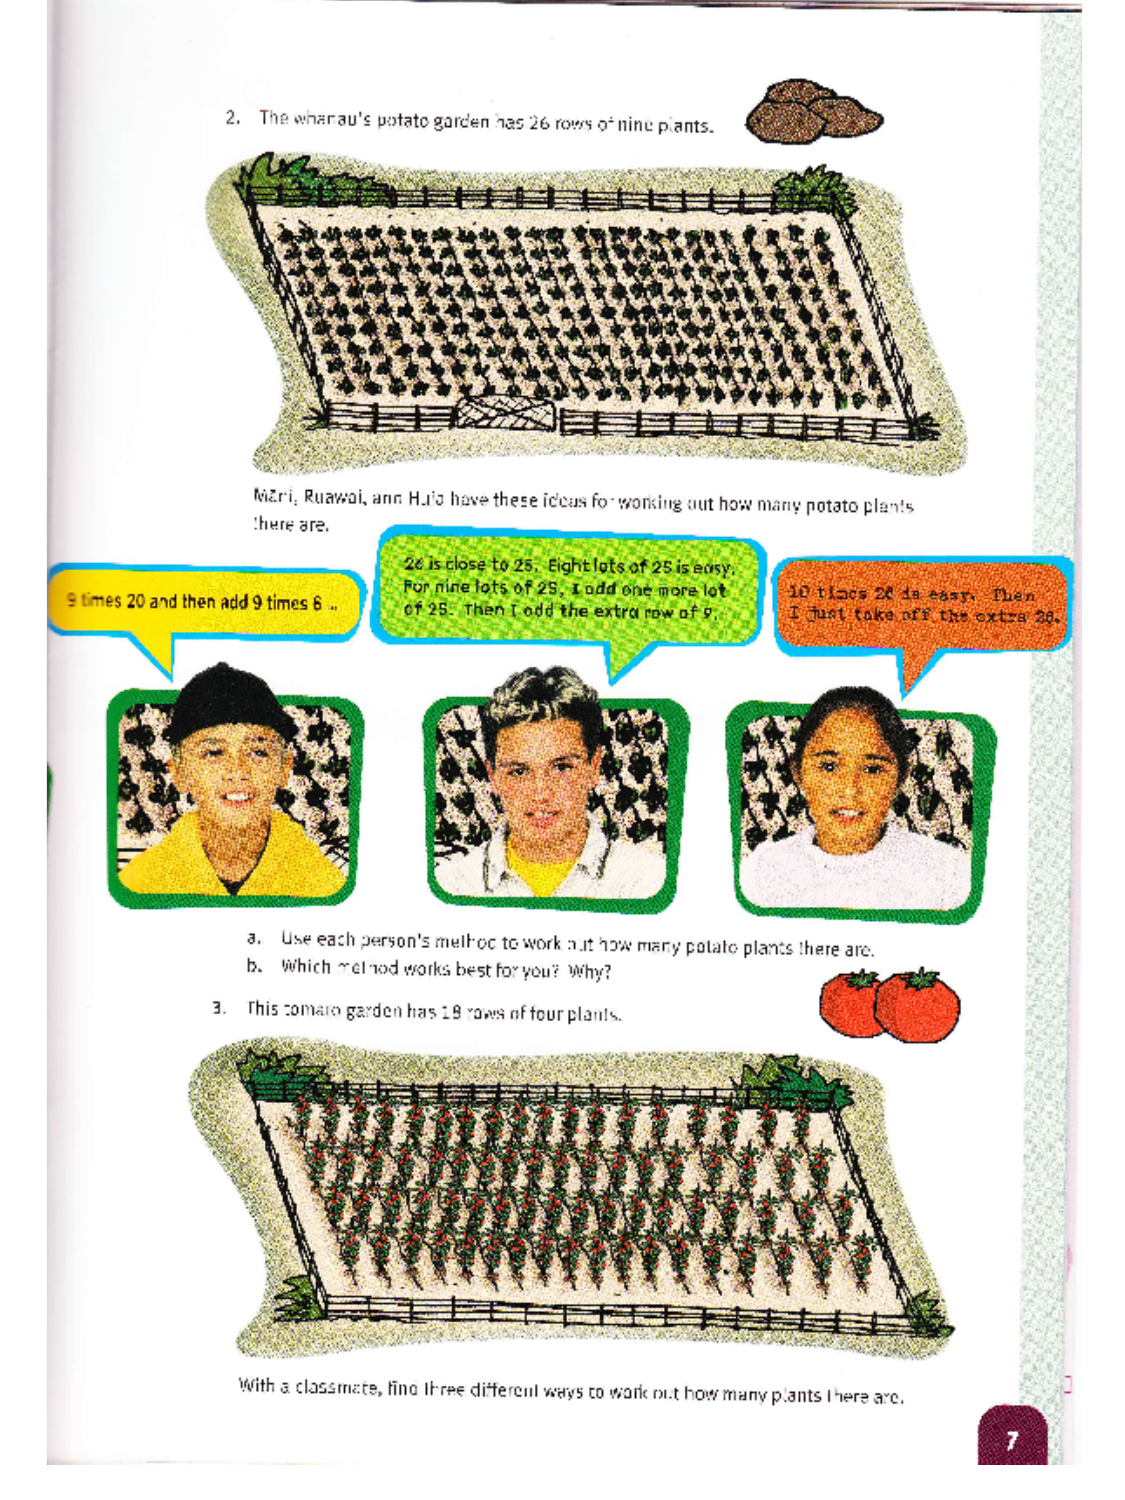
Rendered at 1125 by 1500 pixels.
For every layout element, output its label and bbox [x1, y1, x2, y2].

text_box [46, 0, 1083, 1466]
